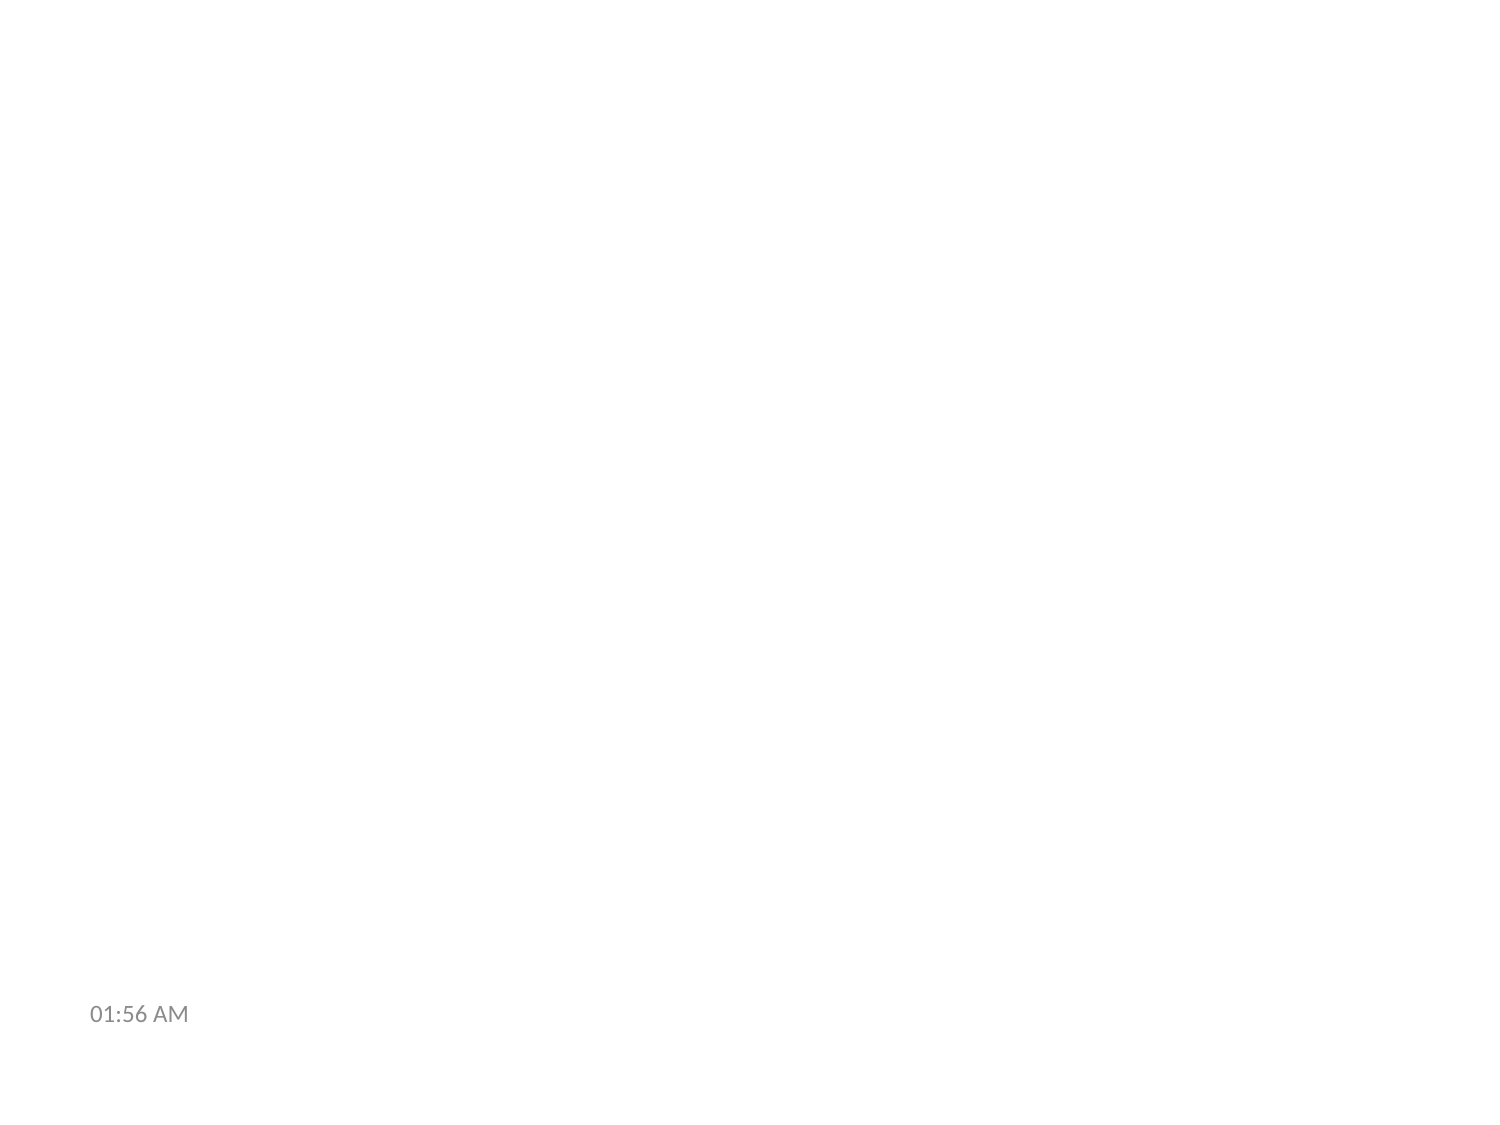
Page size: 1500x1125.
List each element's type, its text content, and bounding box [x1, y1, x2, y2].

text_box 3:35 PM [75, 982, 425, 1043]
